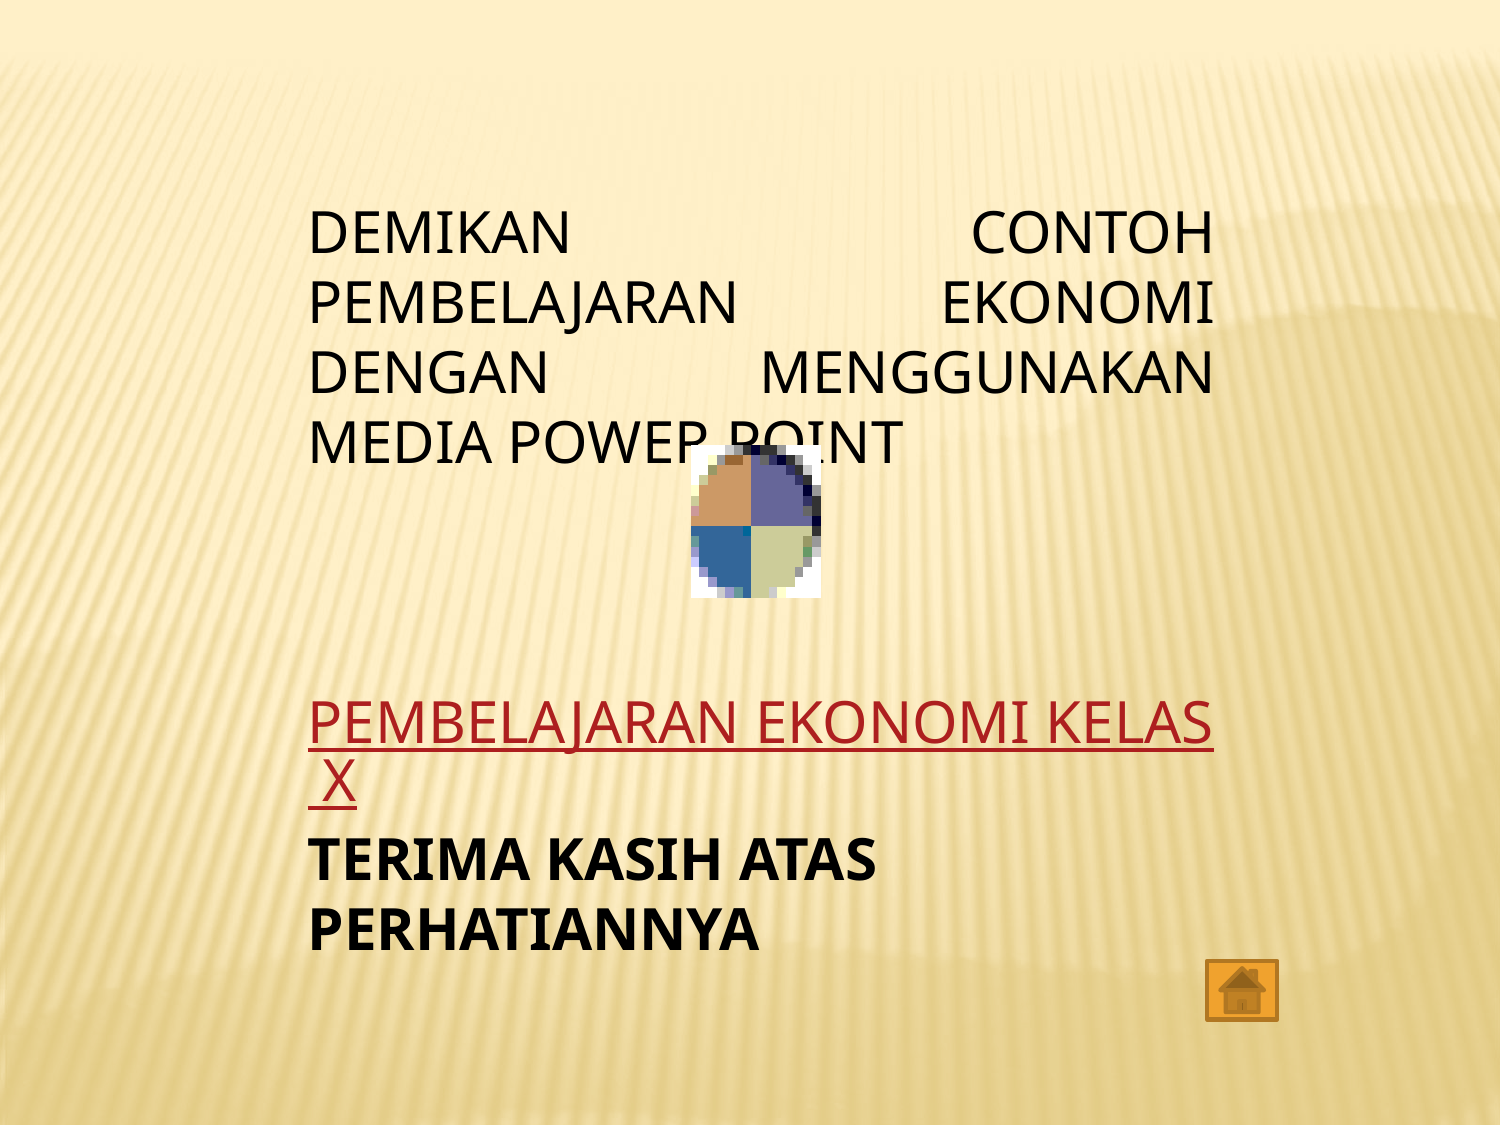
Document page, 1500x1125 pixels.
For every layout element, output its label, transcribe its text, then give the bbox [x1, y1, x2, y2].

text_box DEMIKAN CONTOH PEMBELAJARAN EKONOMI DENGAN MENGGUNAKAN MEDIA POWER POINT PEMBELAJARAN EKONOMI KELAS X TERIMA KASIH ATAS PERHATIANNYA [292, 187, 1231, 1125]
picture [691, 444, 821, 598]
text_box [1205, 959, 1279, 1022]
